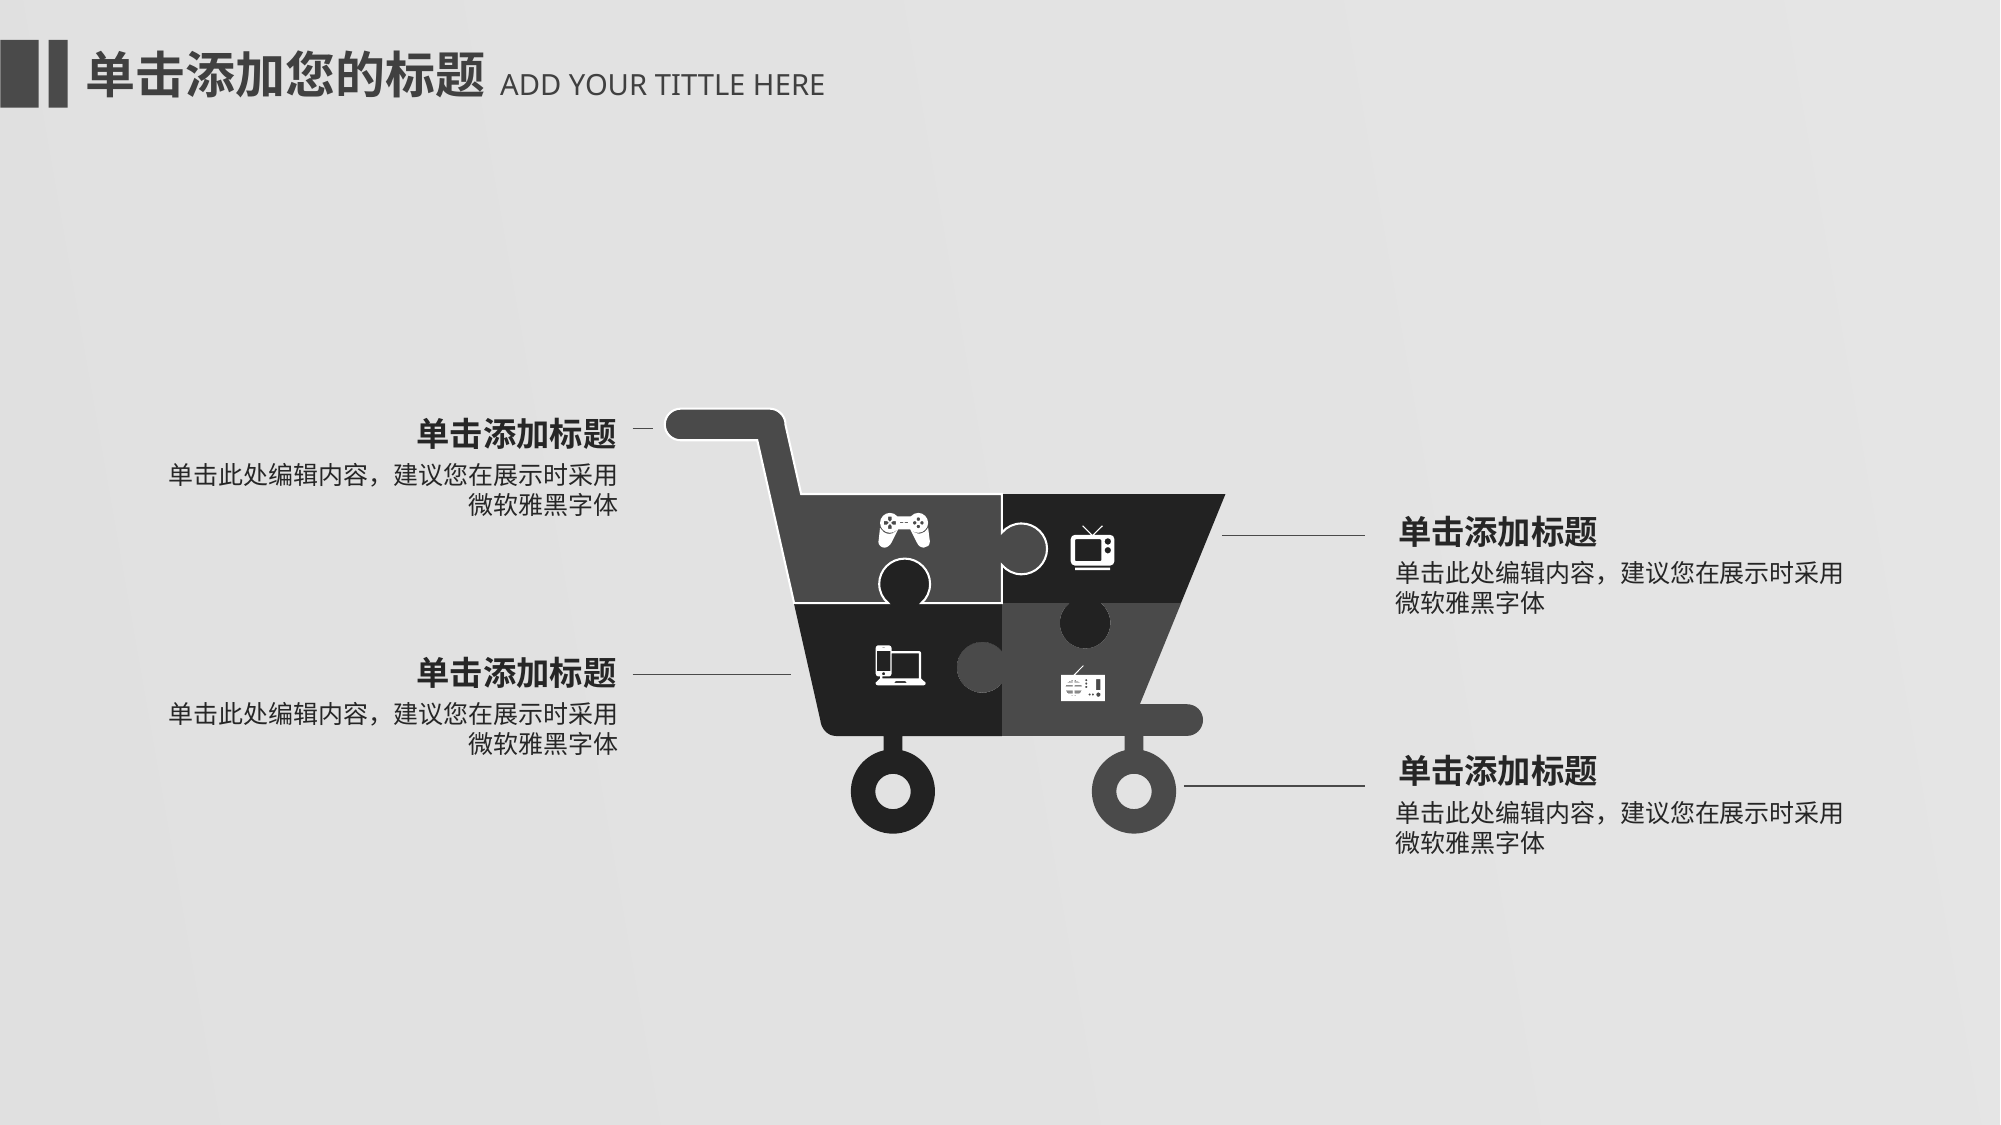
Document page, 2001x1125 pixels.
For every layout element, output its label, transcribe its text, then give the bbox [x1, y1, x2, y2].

text_box [1061, 665, 1105, 702]
text_box ADD YOUR TITTLE HERE [485, 59, 856, 109]
text_box 单击添加标题 [1383, 743, 1775, 798]
text_box 单击此处编辑内容，建议您在展示时采用微软雅黑字体 [1395, 797, 1848, 858]
text_box 单击添加标题 [1383, 504, 1775, 558]
text_box [875, 645, 926, 686]
text_box 单击添加标题 [233, 645, 632, 699]
text_box 单击此处编辑内容，建议您在展示时采用微软雅黑字体 [166, 698, 619, 759]
text_box [1070, 525, 1115, 566]
text_box [792, 559, 1003, 835]
text_box [1075, 567, 1111, 571]
text_box [958, 603, 1204, 834]
text_box 单击添加您的标题 [71, 36, 511, 111]
text_box [878, 512, 930, 548]
text_box [1002, 493, 1227, 648]
text_box 单击此处编辑内容，建议您在展示时采用微软雅黑字体 [1395, 558, 1848, 618]
text_box [664, 408, 1048, 604]
text_box 单击添加标题 [233, 406, 632, 460]
text_box 单击此处编辑内容，建议您在展示时采用微软雅黑字体 [166, 459, 619, 520]
